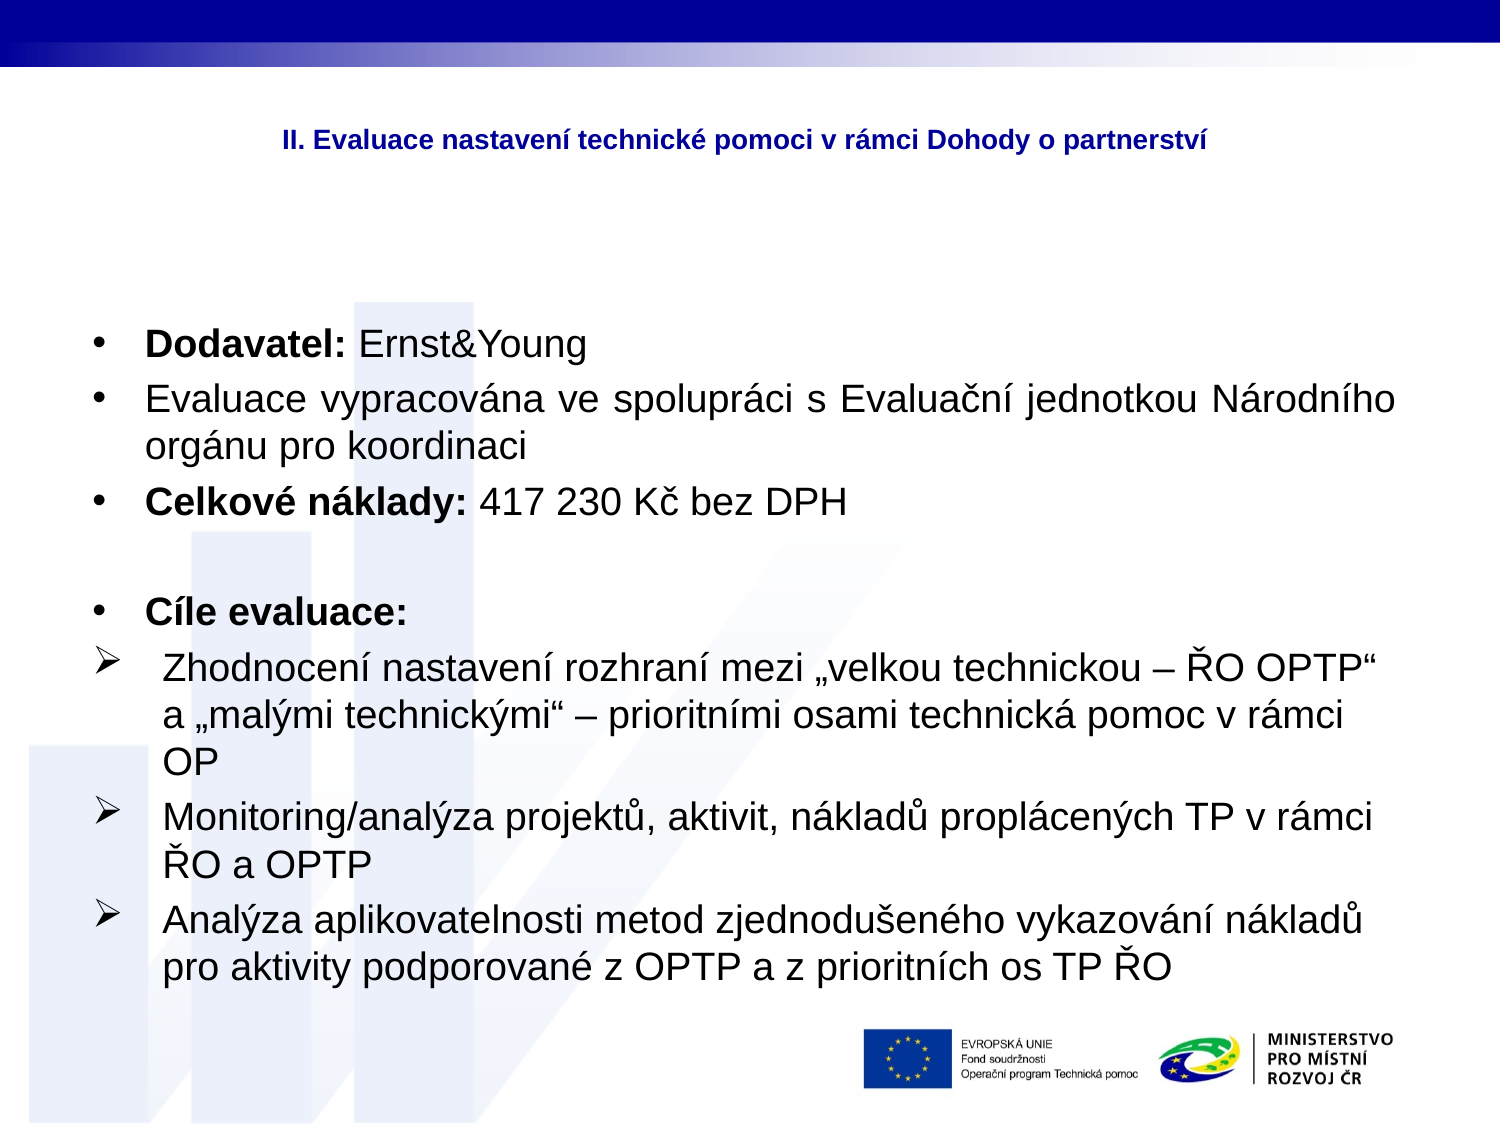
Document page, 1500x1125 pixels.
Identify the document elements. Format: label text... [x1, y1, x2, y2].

picture [29, 302, 1412, 1125]
title II. Evaluace nastavení technické pomoci v rámci Dohody o partnerství [64, 113, 1425, 197]
list Dodavatel: Ernst&Young Evaluace vypracována ve spolupráci s Evaluační jednotkou Národního orgánu pro koordinaci Celkové náklady: 417 230 Kč bez DPH Cíle evaluace: Zhodnocení nastavení rozhraní mezi „velkou technickou – ŘO OPTP“ a „malými technickými“ – prioritními osami technická pomoc v rámci OP Monitoring/analýza projektů, aktivit, nákladů proplácených TP v rámci ŘO a OPTP Analýza aplikovatelnosti metod zjednodušeného vykazování nákladů pro aktivity podporované z OPTP a z prioritních os TP ŘO [77, 267, 1413, 1000]
